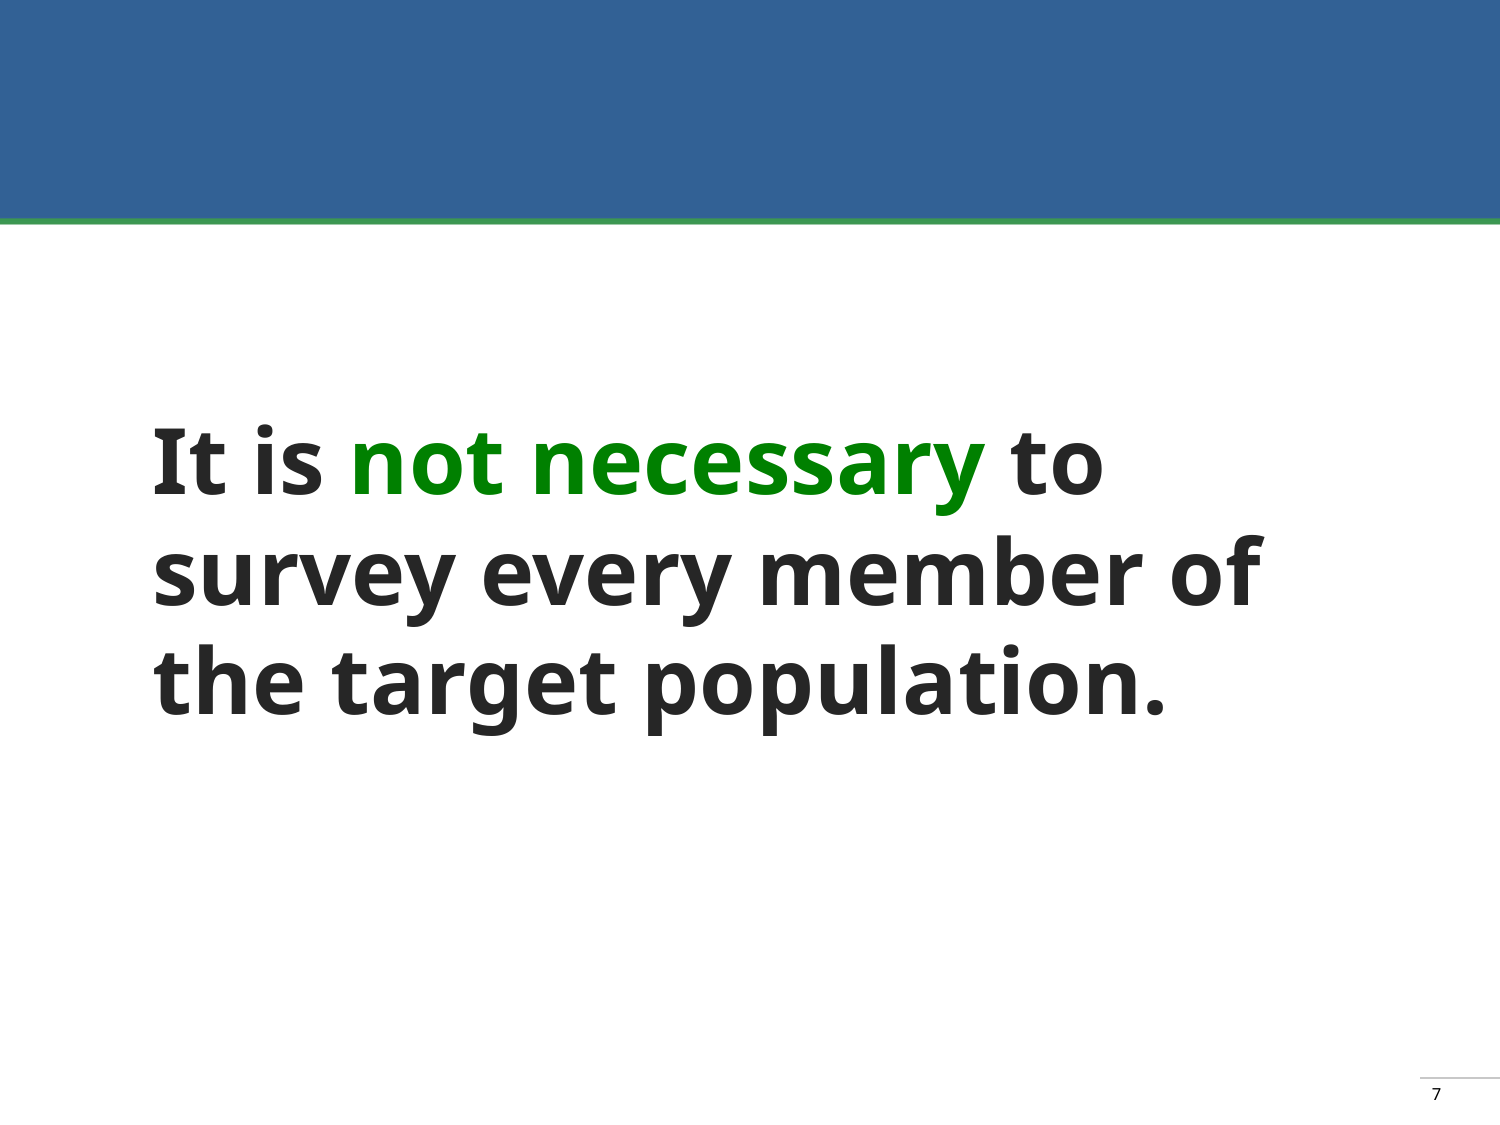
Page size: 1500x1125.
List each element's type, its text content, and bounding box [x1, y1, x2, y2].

picture [0, 0, 1500, 1125]
slide_number 7 [1431, 1085, 1458, 1106]
list It is not necessary to survey every member of the target population. [137, 262, 1350, 1005]
